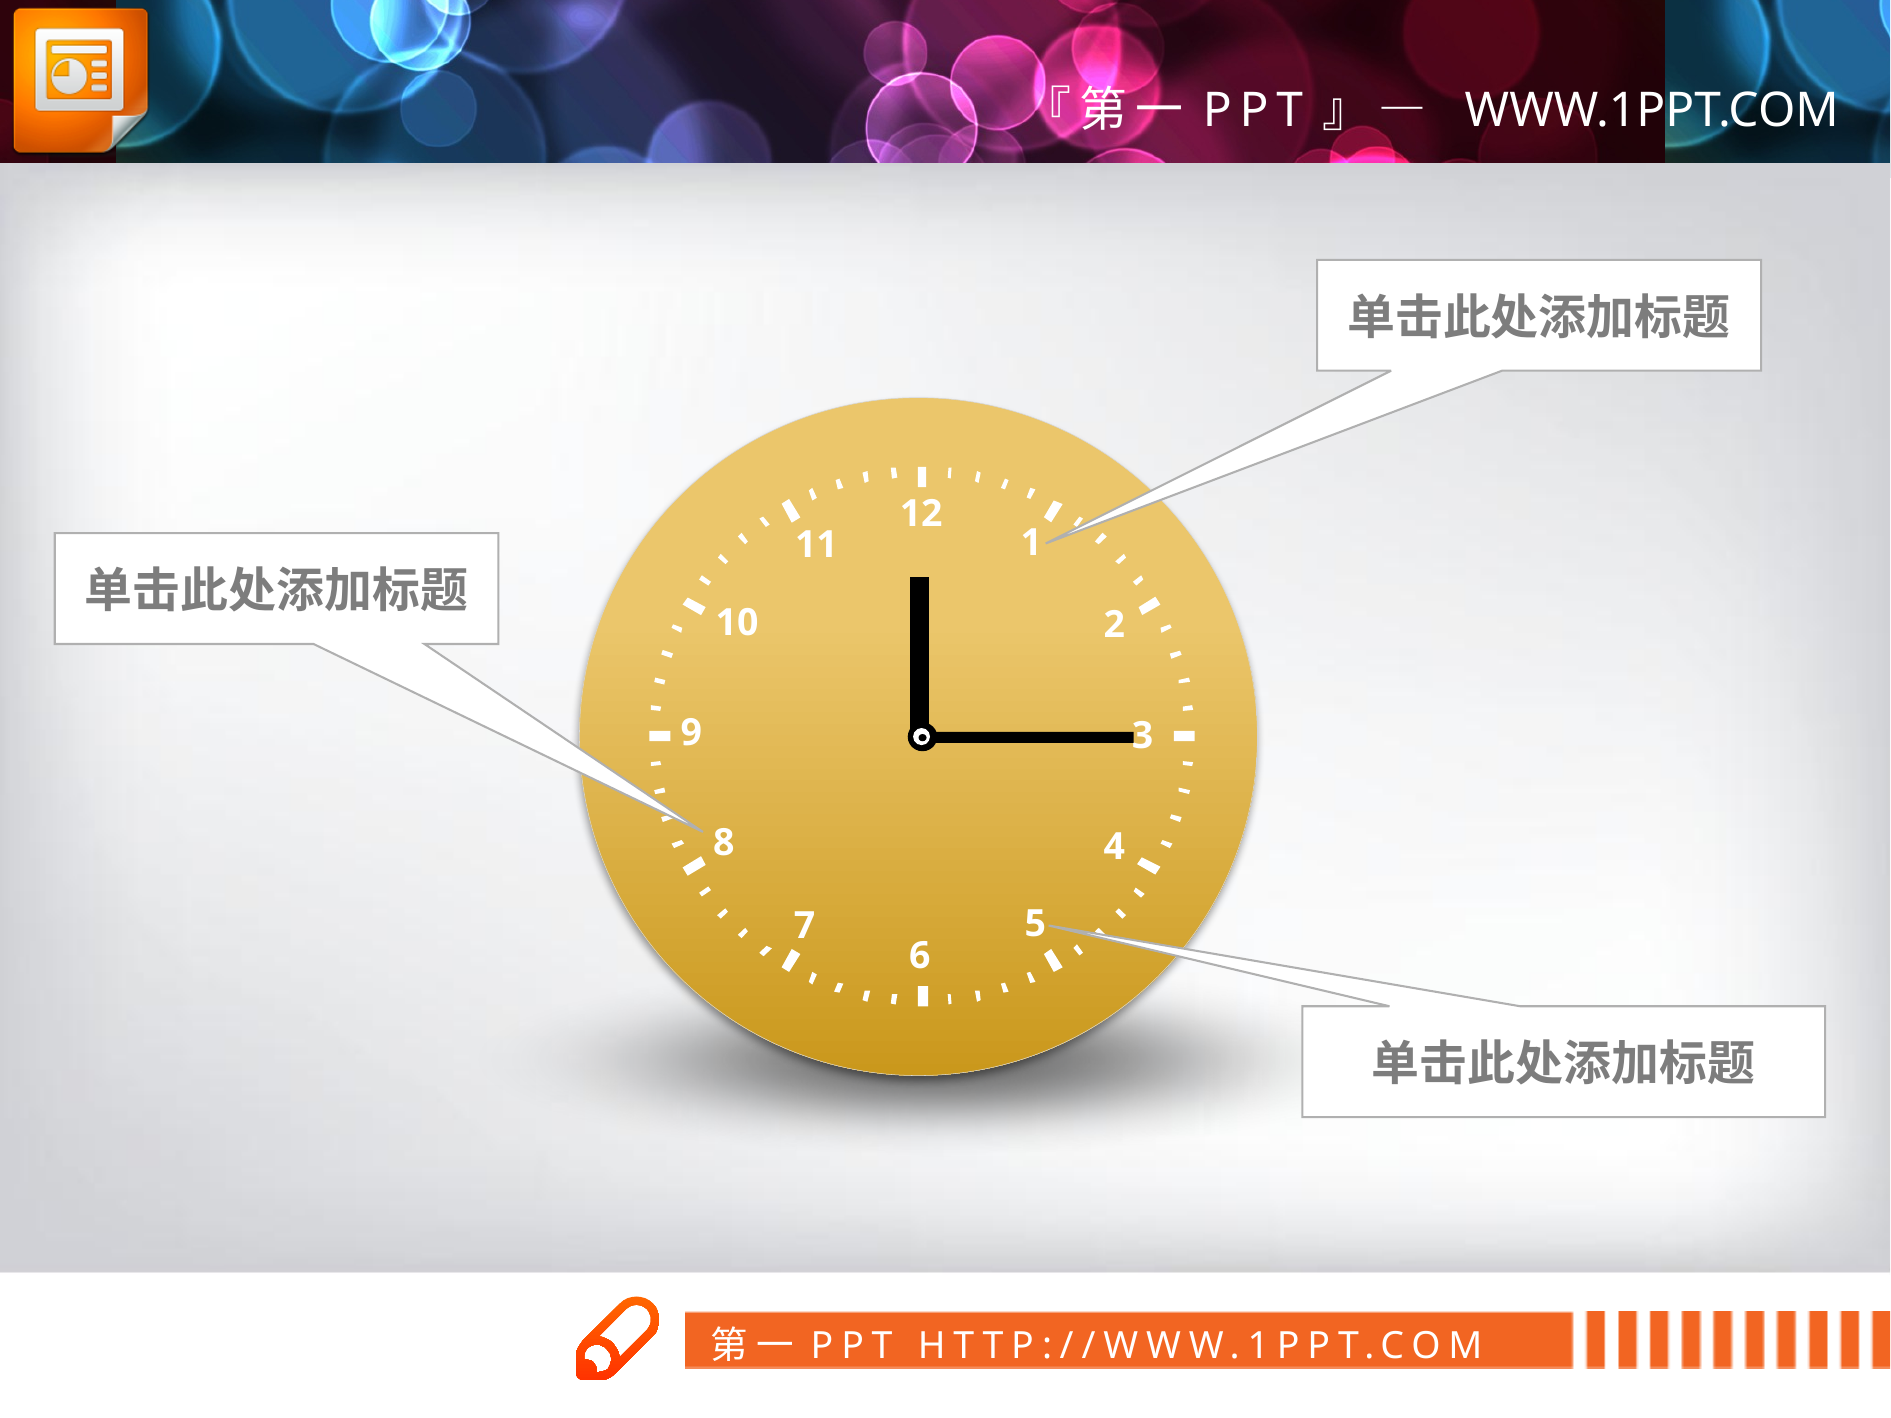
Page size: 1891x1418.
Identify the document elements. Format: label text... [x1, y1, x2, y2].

text_box 单击此处添加标题 [1404, 986, 1826, 1118]
text_box 单击此处添加标题 [1317, 259, 1762, 408]
picture [685, 1311, 1891, 1369]
picture [0, 0, 1891, 1275]
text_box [472, 397, 1401, 1157]
text_box 单击此处添加标题 [54, 533, 467, 719]
